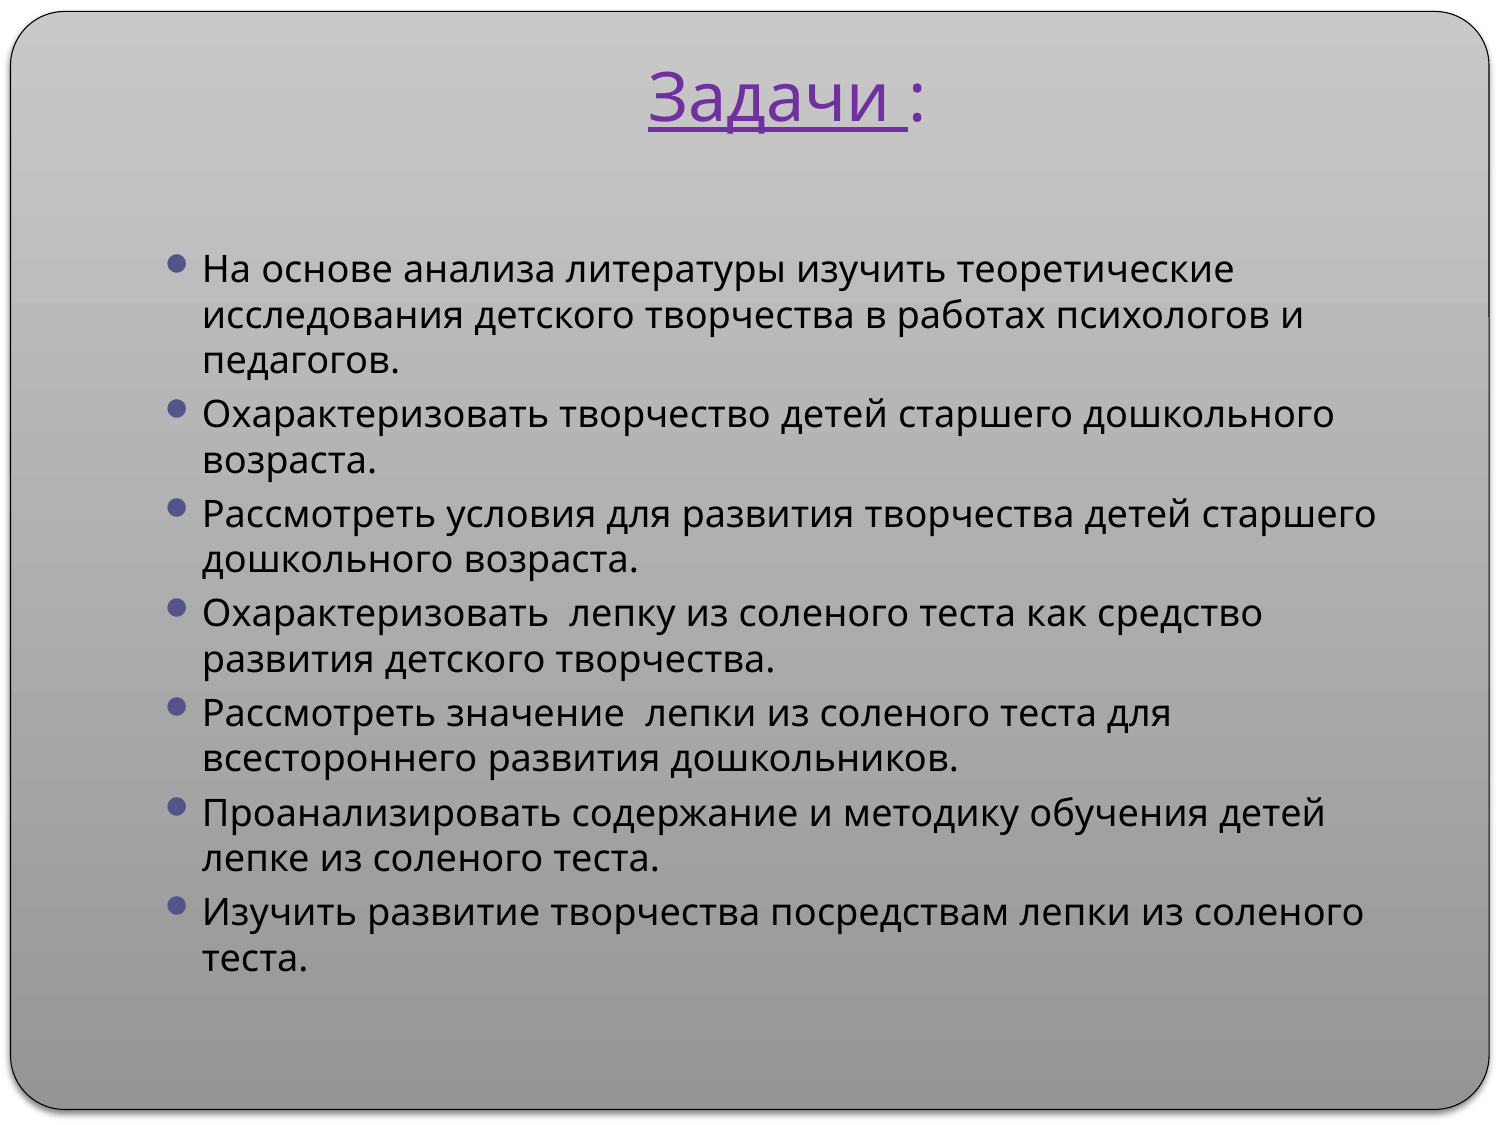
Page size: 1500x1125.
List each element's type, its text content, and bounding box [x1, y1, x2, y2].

title Задачи : [150, 45, 1425, 233]
list На основе анализа литературы изучить теоретические исследования детского творчества в работах психологов и педагогов. Охарактеризовать творчество детей старшего дошкольного возраста. Рассмотреть условия для развития творчества детей старшего дошкольного возраста. Охарактеризовать лепку из соленого теста как средство развития детского творчества. Рассмотреть значение лепки из соленого теста для всестороннего развития дошкольников. Проанализировать содержание и методику обучения детей лепке из соленого теста. Изучить развитие творчества посредствам лепки из соленого теста. [150, 237, 1425, 988]
